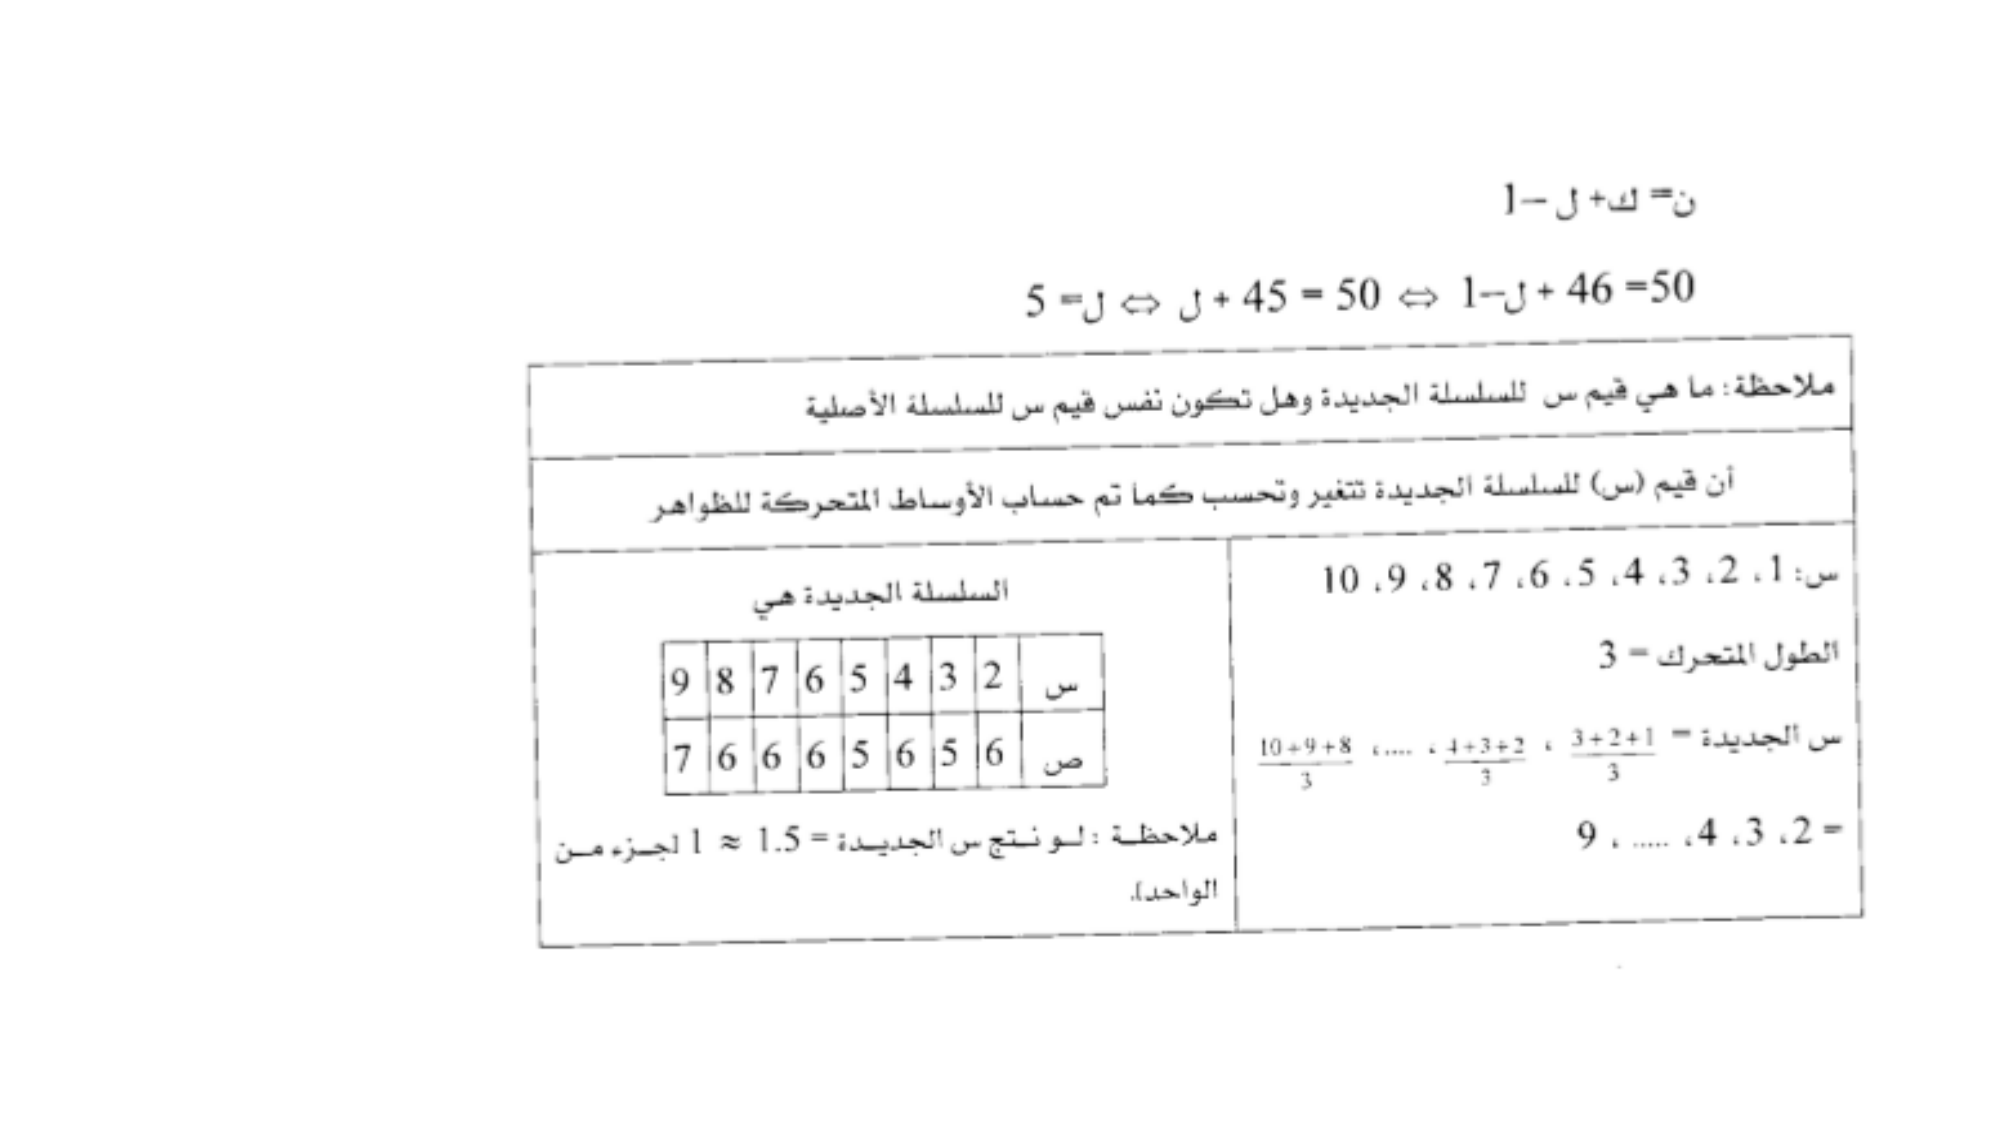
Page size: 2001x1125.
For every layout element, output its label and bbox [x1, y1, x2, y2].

picture [454, 145, 1930, 1003]
